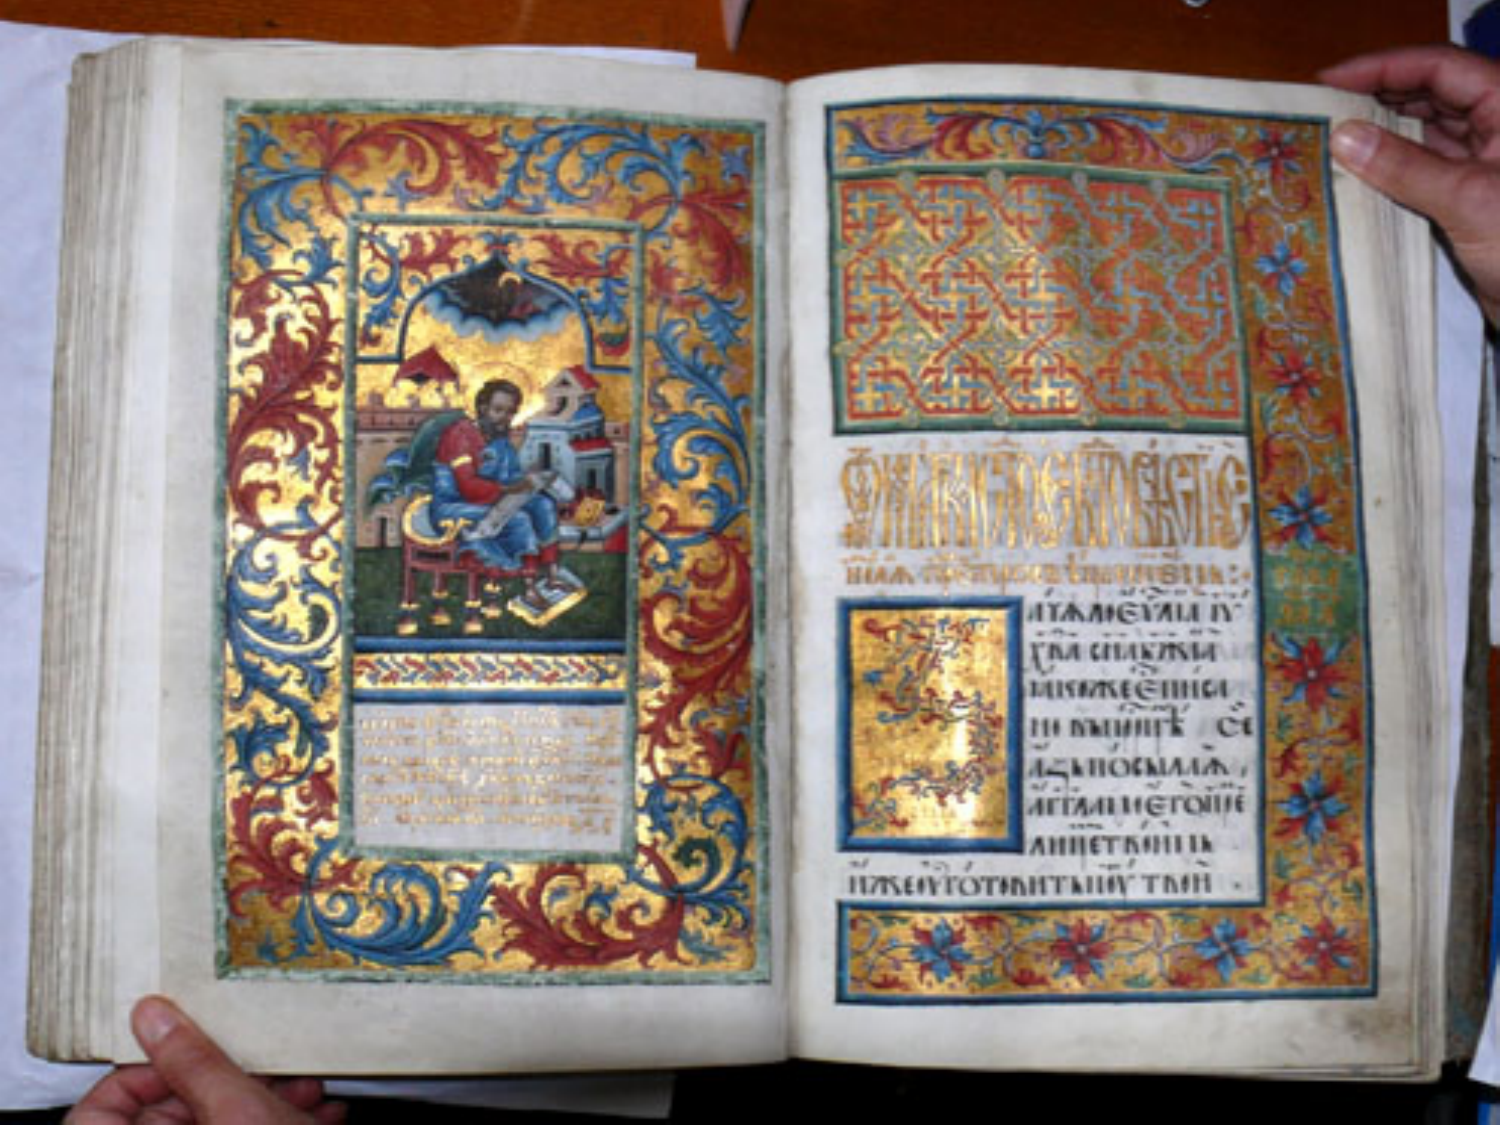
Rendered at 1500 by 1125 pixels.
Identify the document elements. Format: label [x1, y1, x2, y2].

list [0, 0, 1500, 1125]
